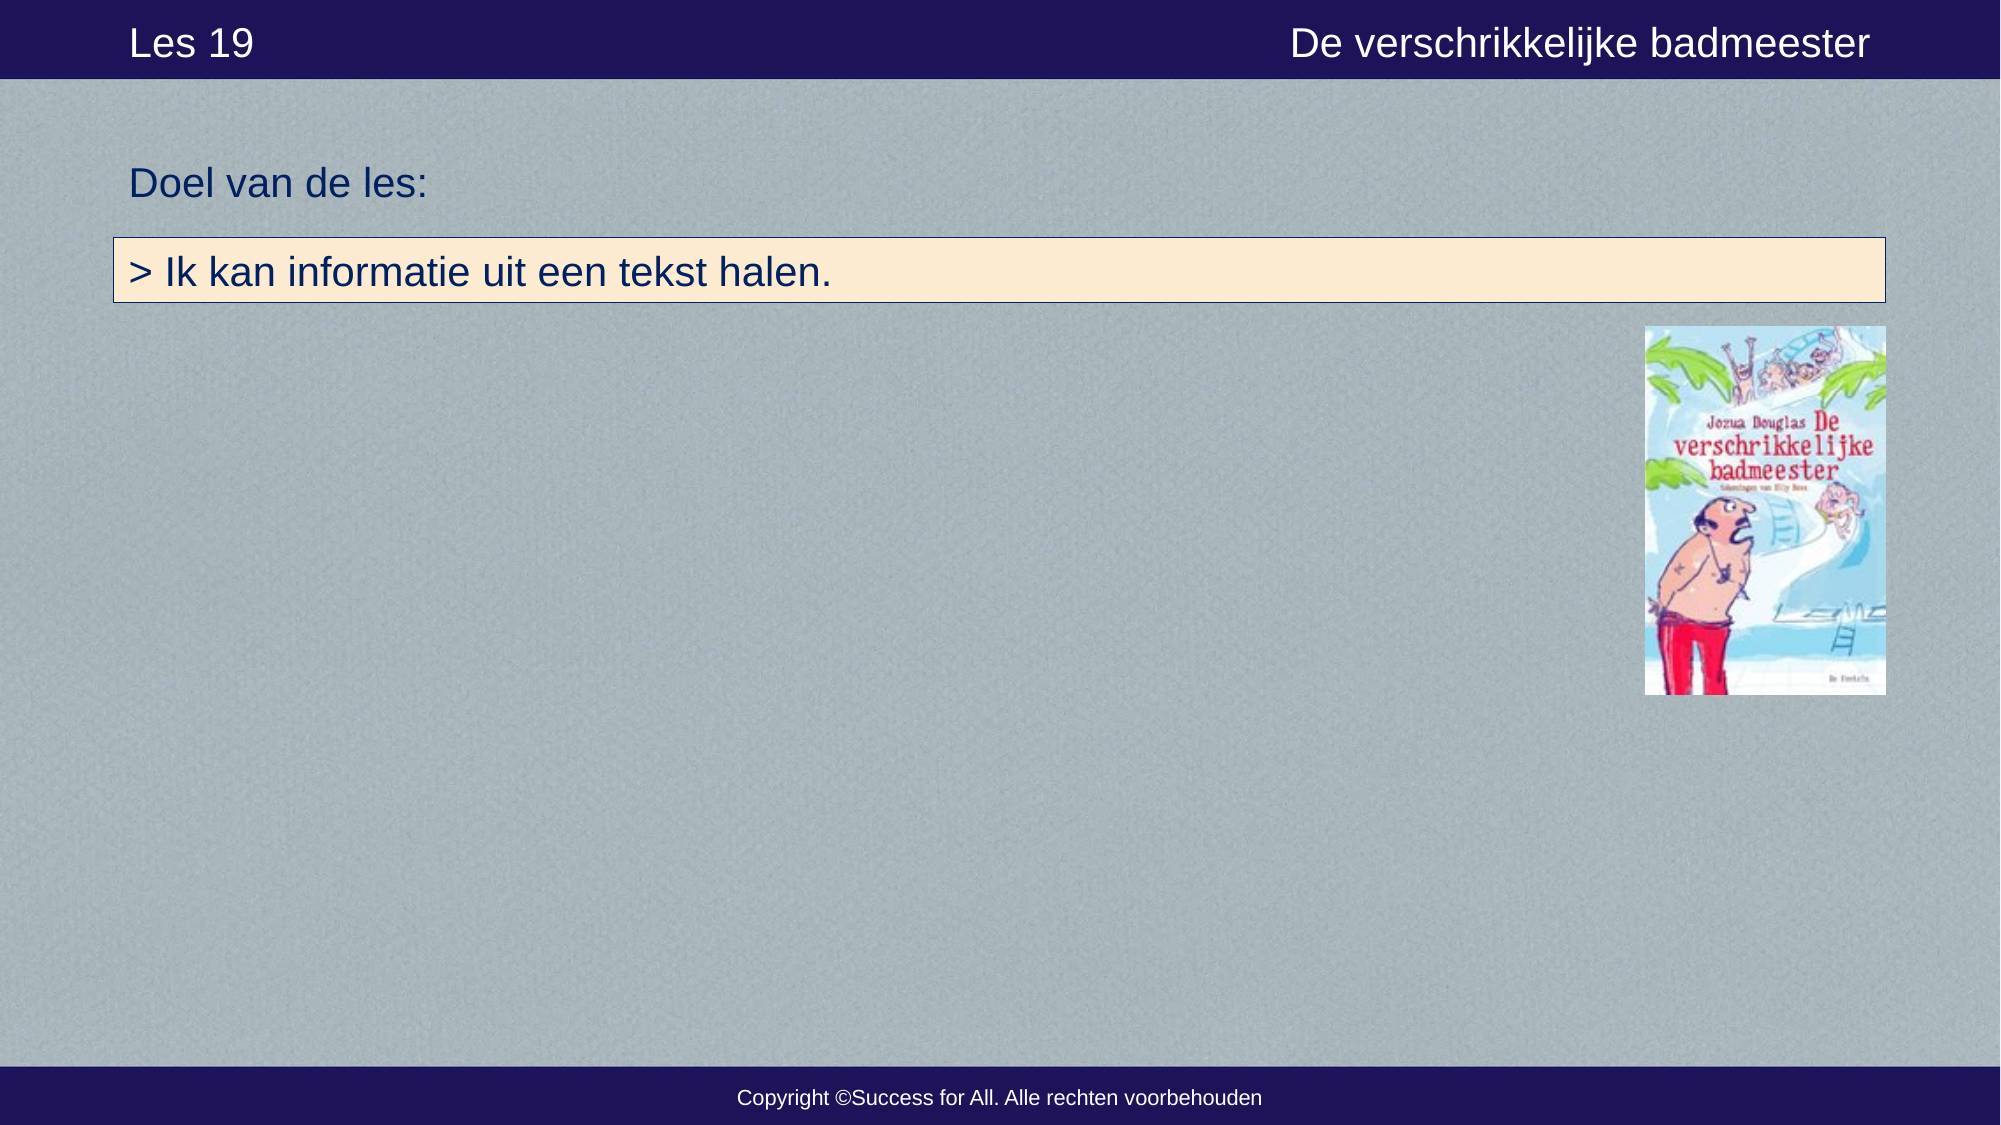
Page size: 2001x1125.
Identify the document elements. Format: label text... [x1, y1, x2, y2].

text_box Copyright ©Success for All. Alle rechten voorbehouden [0, 1076, 2000, 1125]
text_box > Ik kan informatie uit een tekst halen. [113, 237, 1886, 303]
text_box Les 19 [114, 8, 354, 73]
text_box Doel van de les: [113, 148, 1635, 214]
picture [0, 0, 2001, 1125]
text_box De verschrikkelijke badmeester [999, 8, 1886, 73]
